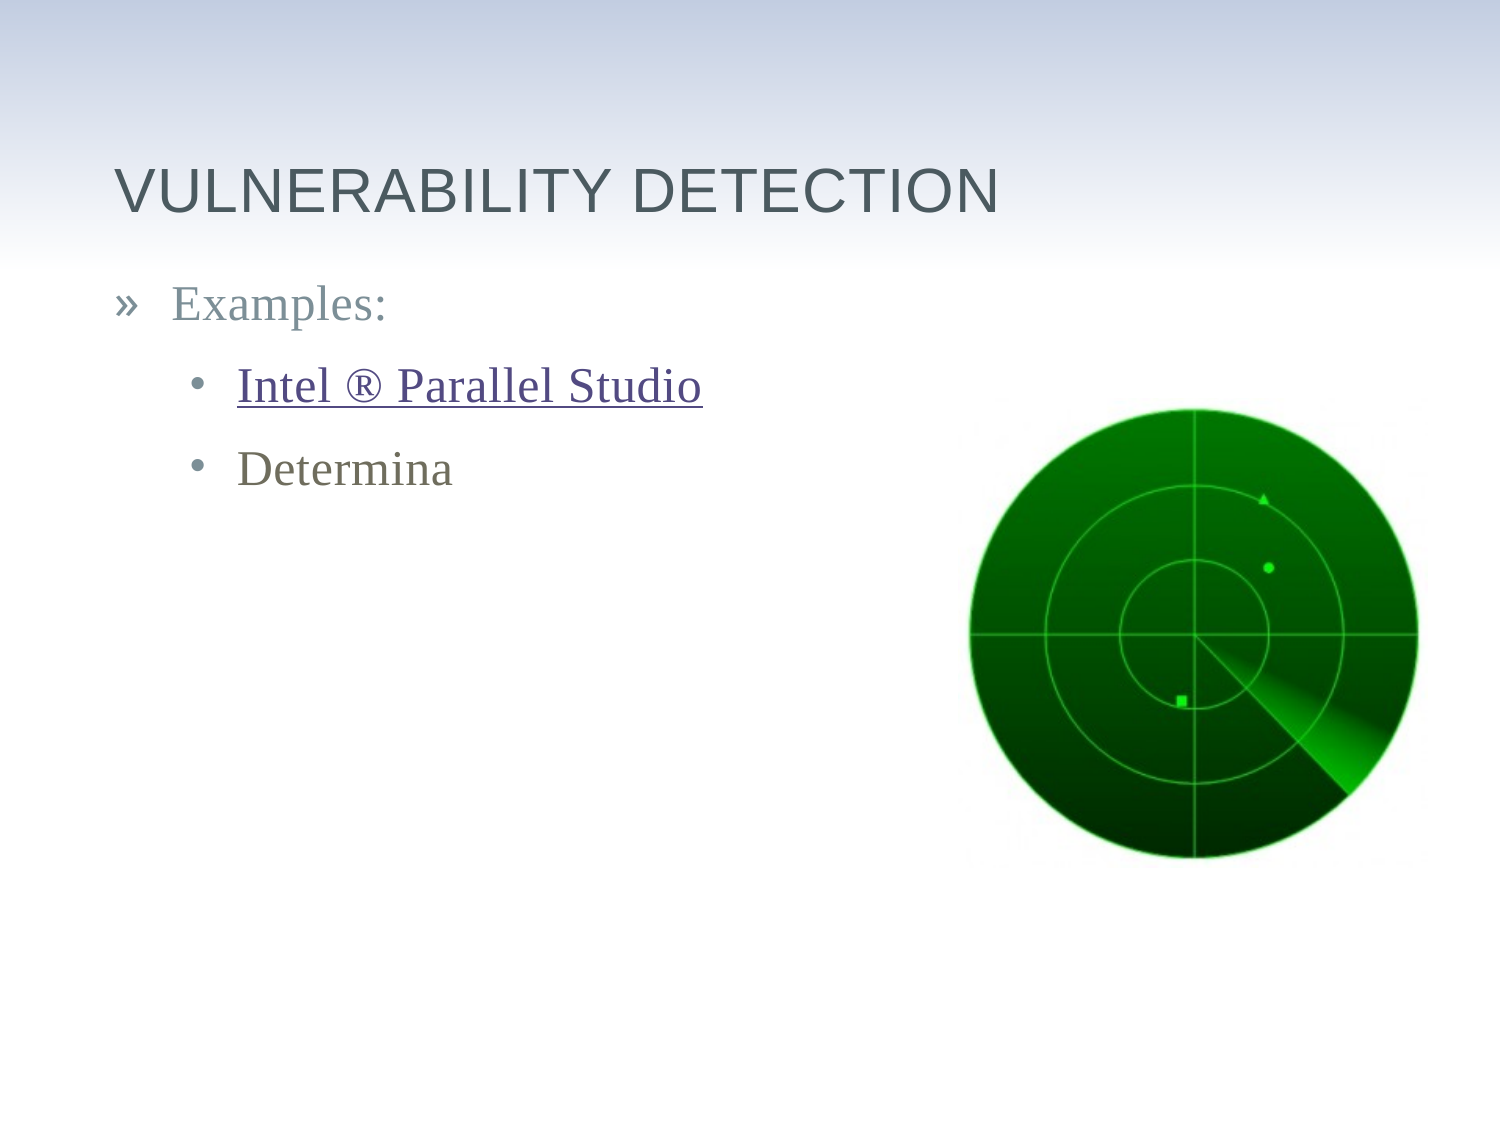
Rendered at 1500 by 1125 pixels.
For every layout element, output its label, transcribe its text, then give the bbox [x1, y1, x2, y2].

title Vulnerability Detection [99, 45, 1400, 233]
list Examples: Intel ® Parallel Studio Determina [99, 262, 1400, 938]
picture [958, 398, 1428, 868]
